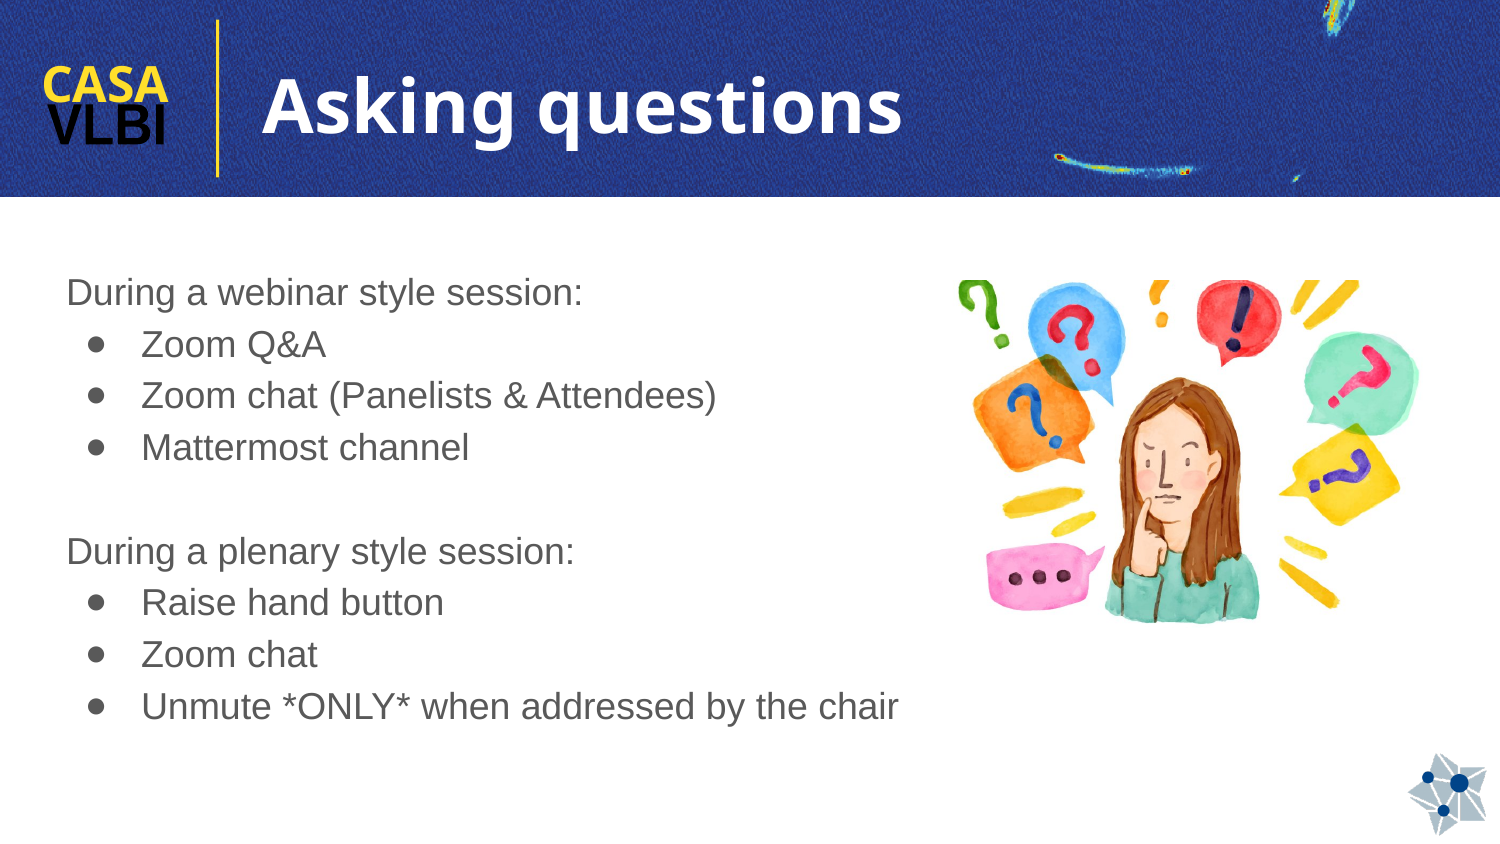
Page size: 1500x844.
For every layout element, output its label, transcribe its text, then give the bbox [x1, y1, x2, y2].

picture [858, 280, 1500, 628]
list During a webinar style session: Zoom Q&A Zoom chat (Panelists & Attendees) Mattermost channel During a plenary style session: Raise hand button Zoom chat Unmute *ONLY* when addressed by the chair [51, 246, 1449, 807]
picture [0, 0, 1500, 197]
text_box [23, 52, 187, 145]
picture [1383, 729, 1500, 844]
